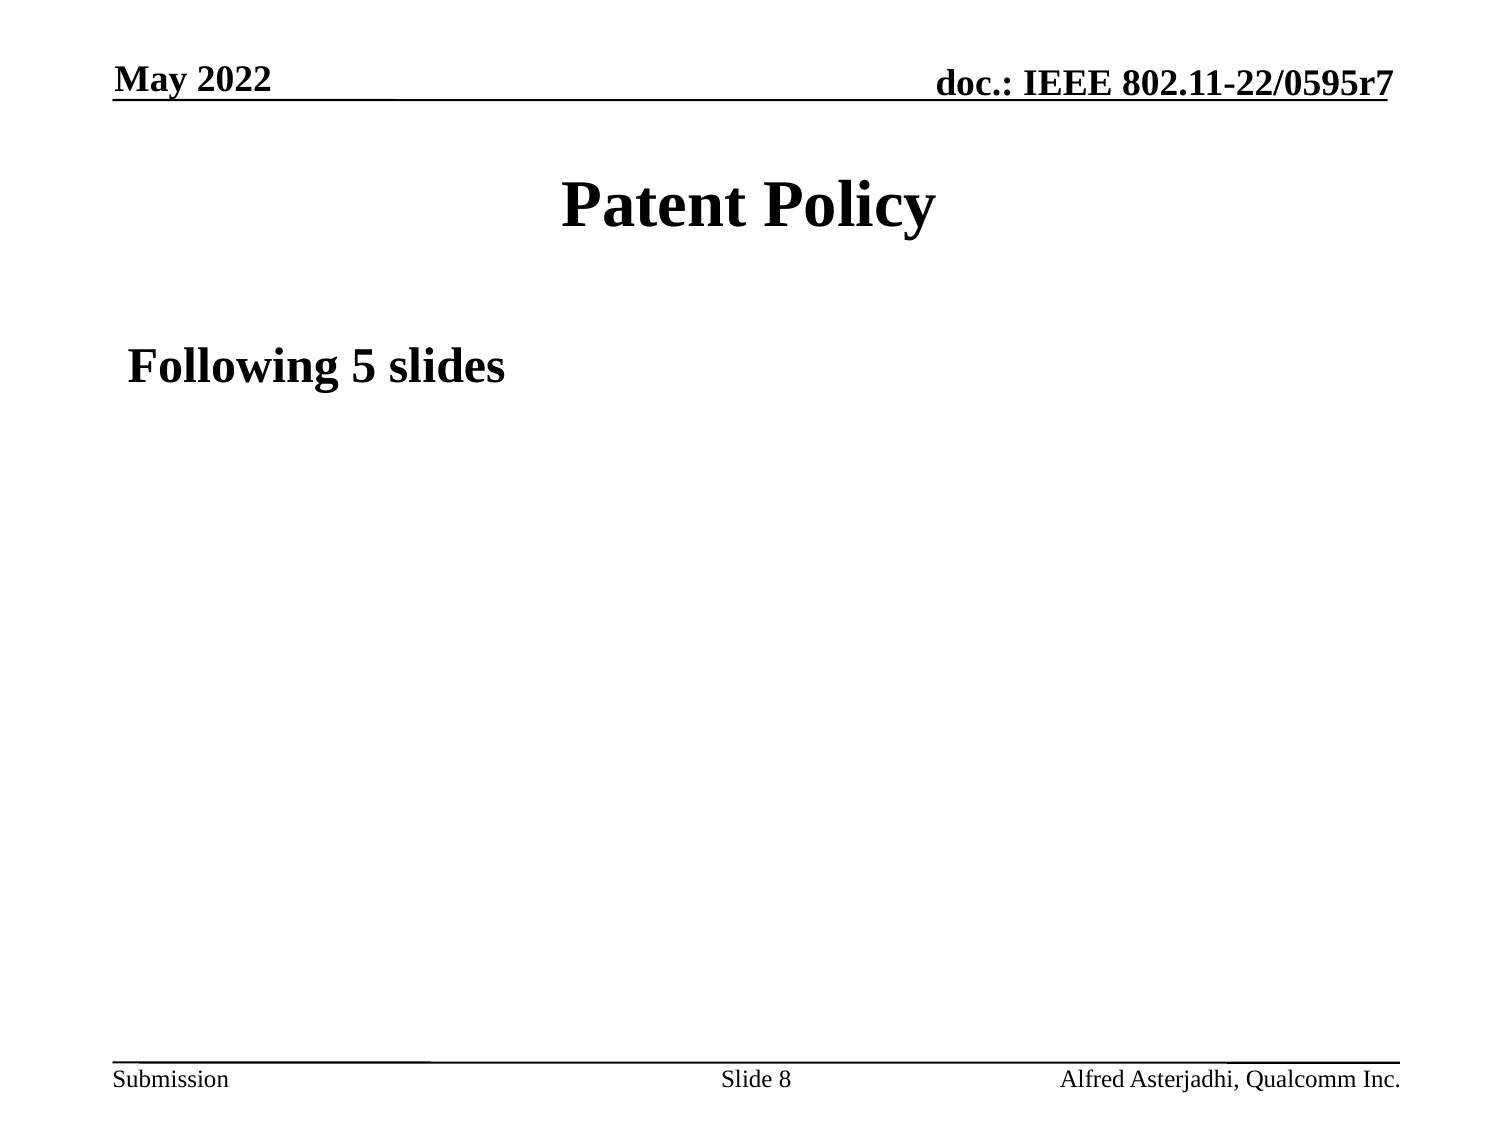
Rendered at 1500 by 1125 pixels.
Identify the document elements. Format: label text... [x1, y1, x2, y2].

title Patent Policy [112, 112, 1388, 288]
slide_number Slide 8 [712, 1061, 800, 1123]
footer Alfred Asterjadhi, Qualcomm Inc. [878, 1061, 1402, 1093]
list Following 5 slides [112, 324, 1388, 1000]
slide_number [114, 54, 493, 100]
